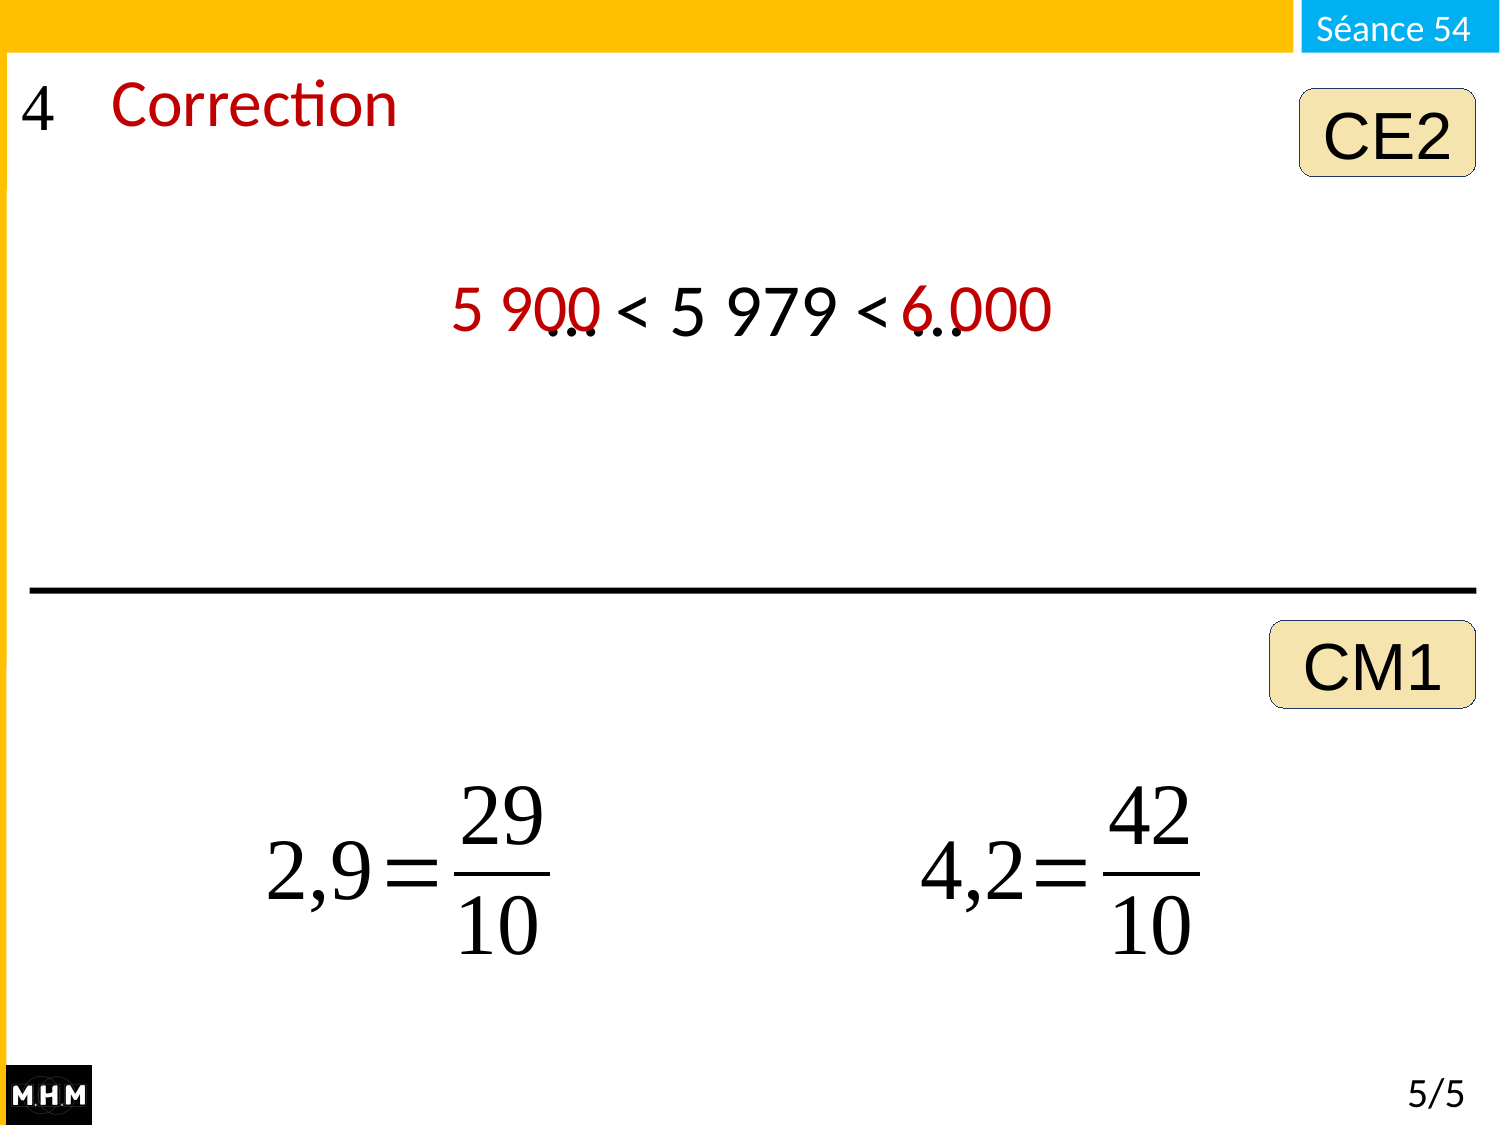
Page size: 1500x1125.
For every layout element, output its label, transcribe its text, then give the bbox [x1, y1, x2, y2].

list 5/5 [1373, 1064, 1500, 1125]
text_box 6 000 [885, 265, 1087, 354]
text_box 5 900 [435, 265, 637, 354]
text_box … < 5 979 < ... [531, 236, 1014, 388]
text_box Correction [96, 60, 478, 149]
picture [6, 1065, 92, 1125]
text_box CE2 [1299, 88, 1476, 177]
text_box CM1 [1269, 620, 1476, 709]
